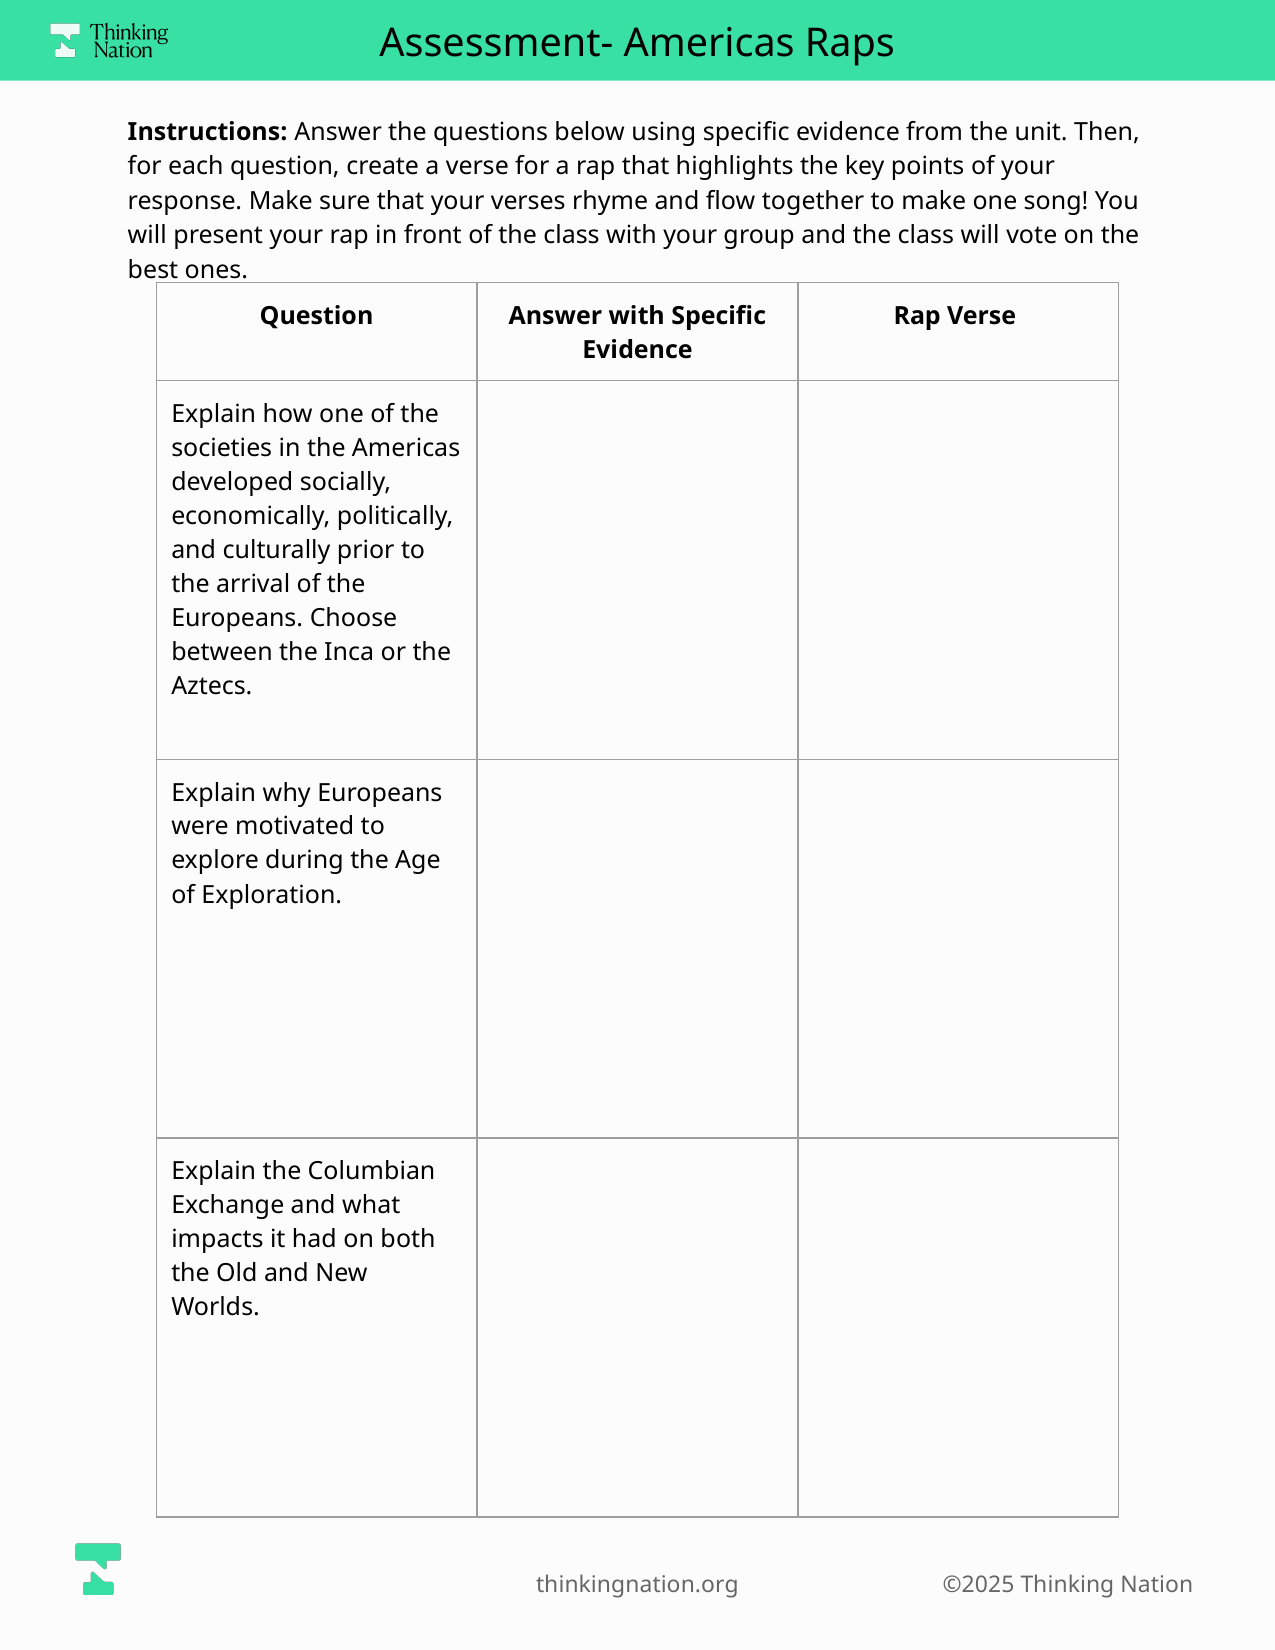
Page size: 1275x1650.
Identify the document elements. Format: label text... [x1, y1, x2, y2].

table_cell [799, 381, 1118, 759]
table_cell [478, 381, 797, 759]
text_box ©2025 Thinking Nation [907, 1553, 1210, 1605]
table_cell Explain why Europeans were motivated to explore during the Age of Exploration. [157, 760, 476, 1137]
table_header Rap Verse [799, 283, 1118, 380]
table_cell [799, 760, 1118, 1137]
picture [36, 12, 172, 69]
picture [62, 1533, 134, 1605]
text_box Assessment- Americas Raps [0, 0, 1275, 81]
text_box Instructions: Answer the questions below using specific evidence from the unit. Then, for each question, create a verse for a rap that highlights the key points of your response. Make sure that your verses rhyme and flow together to make one song! You will present your rap in front of the class with your group and the class will vote on the best ones. [112, 95, 1163, 246]
table_cell [799, 1139, 1118, 1516]
table_cell [478, 1139, 797, 1516]
table_cell Explain how one of the societies in the Americas developed socially, economically, politically, and culturally prior to the arrival of the Europeans. Choose between the Inca or the Aztecs. [157, 381, 476, 759]
text_box thinkingnation.org [486, 1553, 789, 1605]
table_cell Explain the Columbian Exchange and what impacts it had on both the Old and New Worlds. [157, 1139, 476, 1516]
table_header Answer with Specific Evidence [478, 283, 797, 380]
table_header Question [157, 283, 476, 380]
table_cell [478, 760, 797, 1137]
